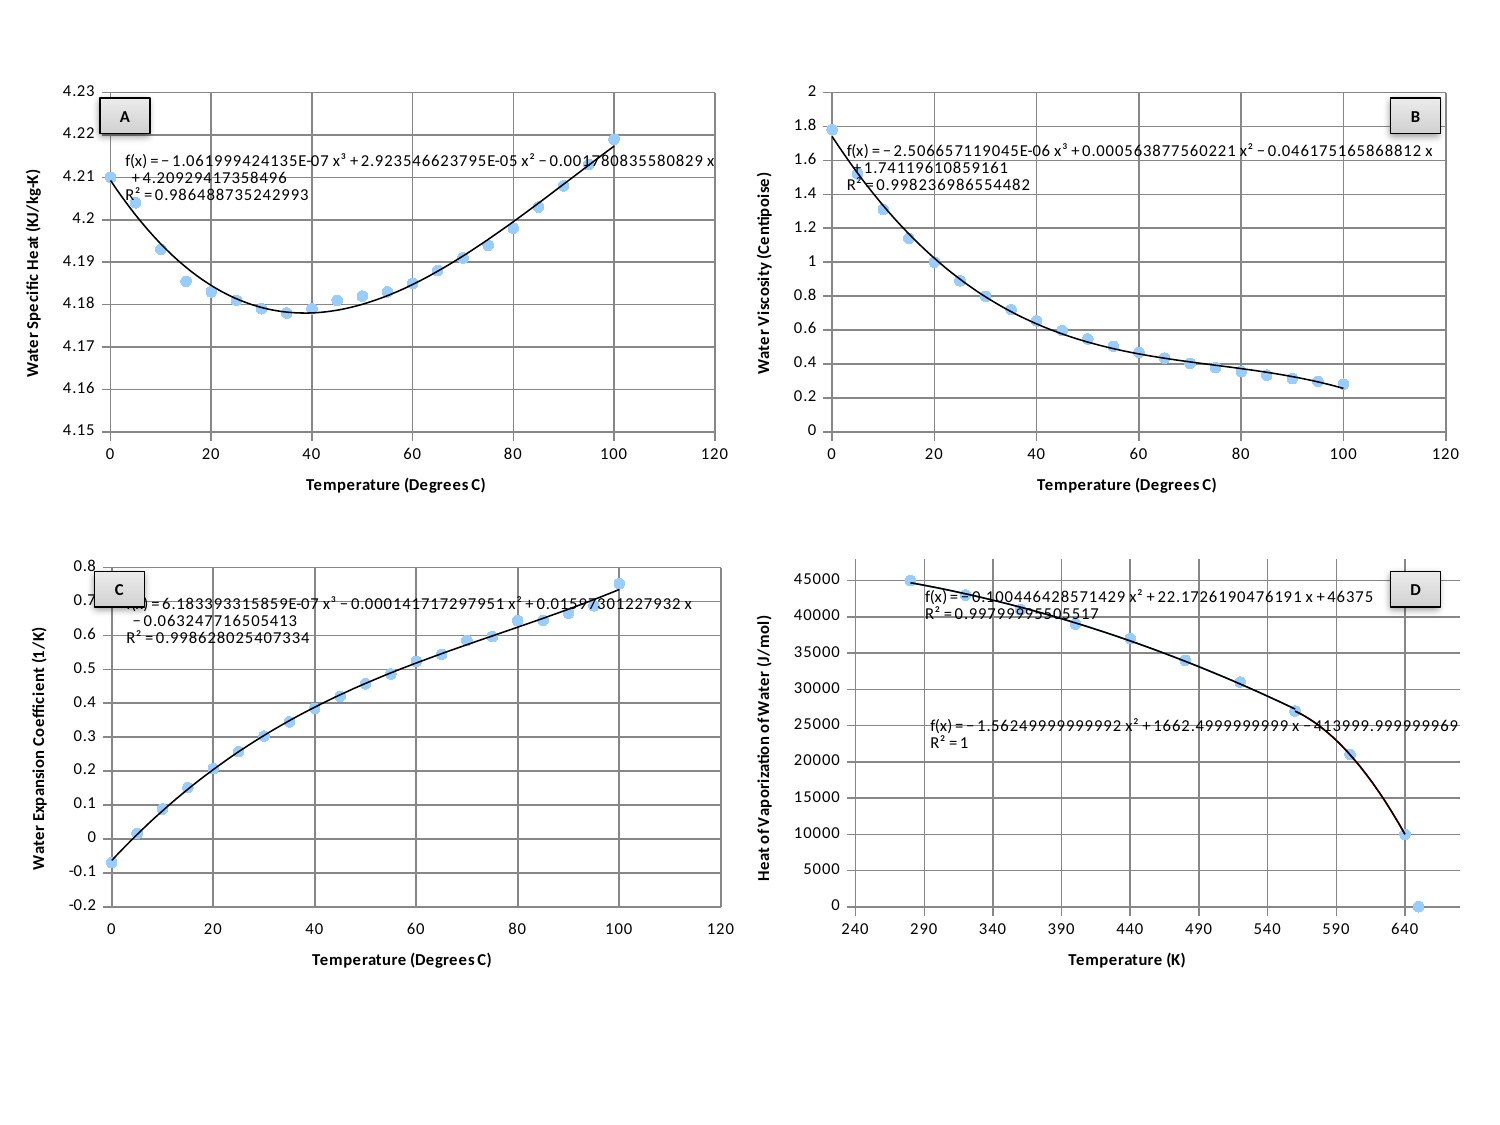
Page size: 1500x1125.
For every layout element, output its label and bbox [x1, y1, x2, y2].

chart [0, 74, 1476, 526]
chart [0, 549, 1476, 1001]
